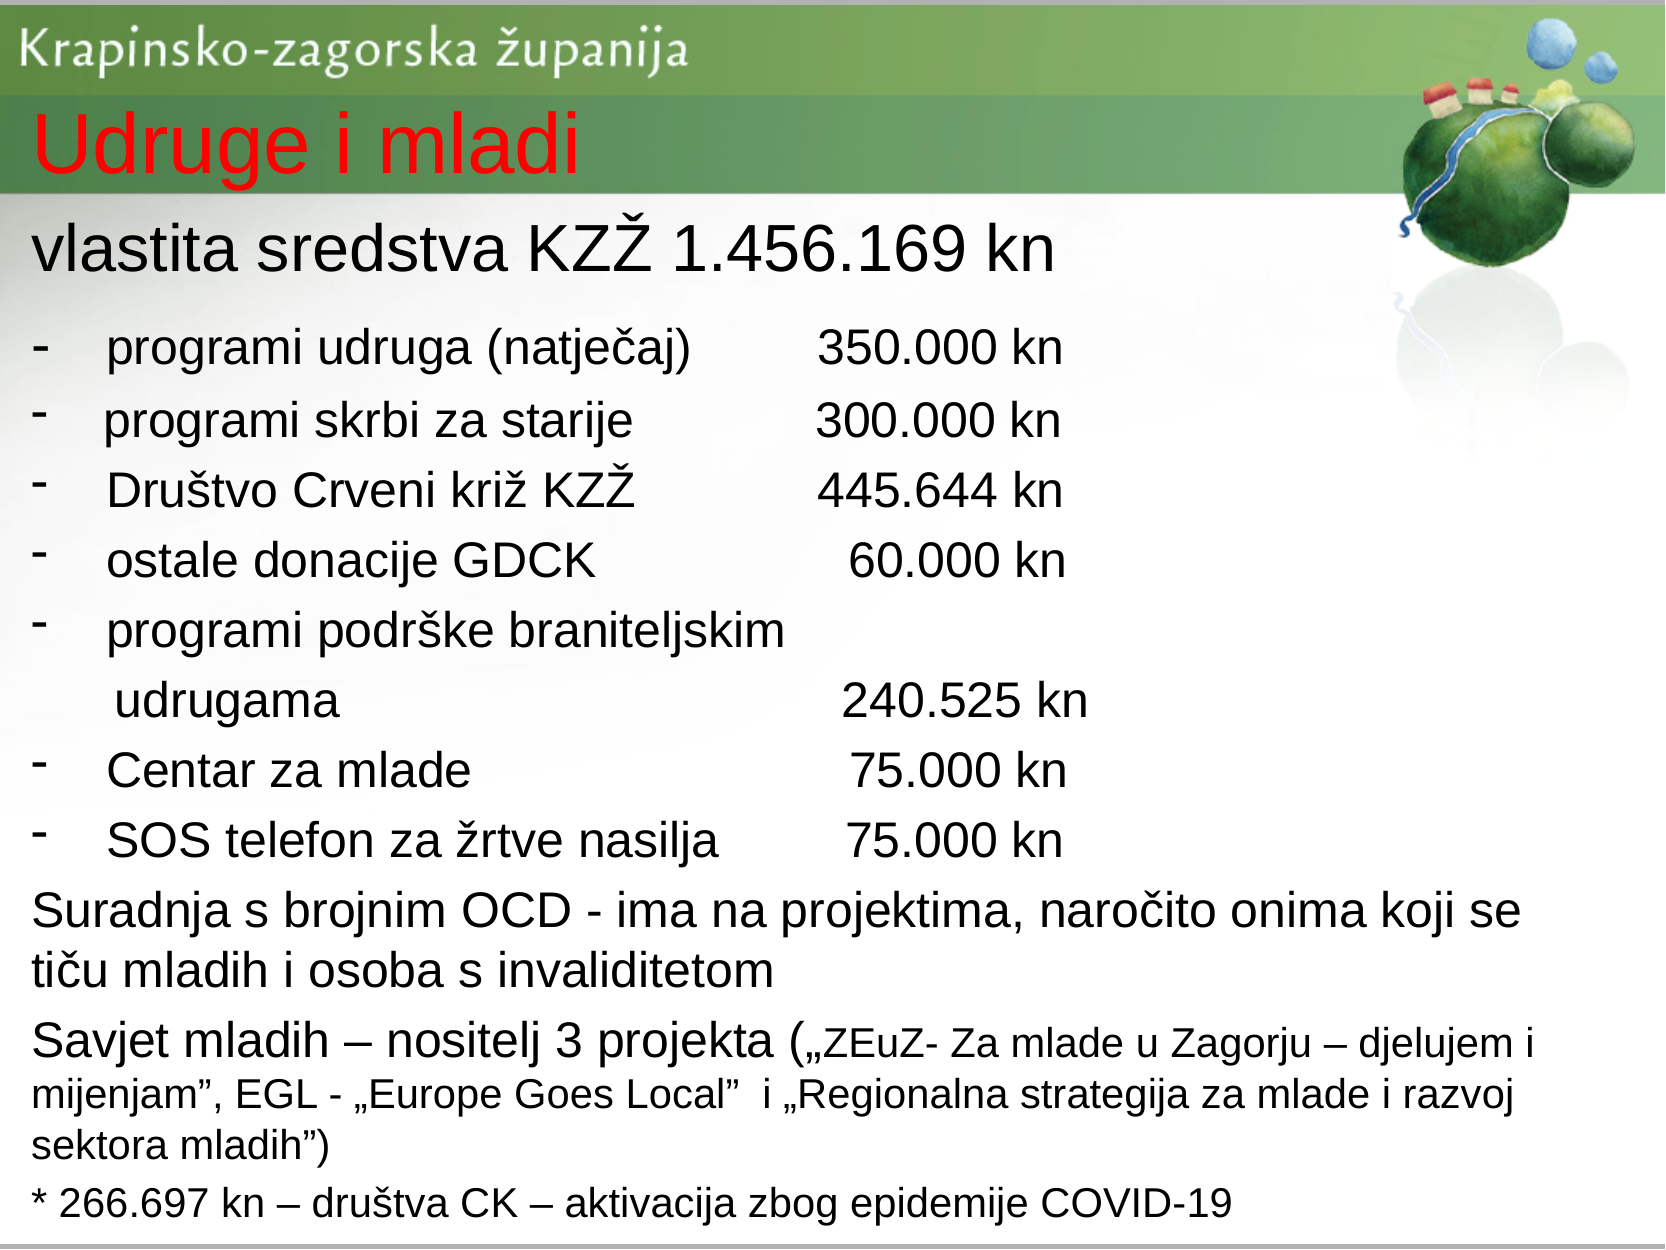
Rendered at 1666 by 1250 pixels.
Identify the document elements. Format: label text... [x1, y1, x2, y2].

subtitle Udruge i mladi vlastita sredstva KZŽ 1.456.169 kn - programi udruga (natječaj) 350.000 kn programi skrbi za starije 300.000 kn Društvo Crveni križ KZŽ 445.644 kn ostale donacije GDCK 60.000 kn programi podrške braniteljskim udrugama 240.525 kn Centar za mlade 75.000 kn SOS telefon za žrtve nasilja 75.000 kn Suradnja s brojnim OCD - ima na projektima, naročito onima koji se tiču mladih i osoba s invaliditetom Savjet mladih – nositelj 3 projekta („ZEuZ- Za mlade u Zagorju – djelujem i mijenjam”, EGL - „Europe Goes Local” i „Regionalna strategija za mlade i razvoj sektora mladih”) * 266.697 kn – društva CK – aktivacija zbog epidemije COVID-19 [14, 80, 1585, 319]
title [67, 319, 1483, 485]
picture [0, 5, 1666, 1244]
